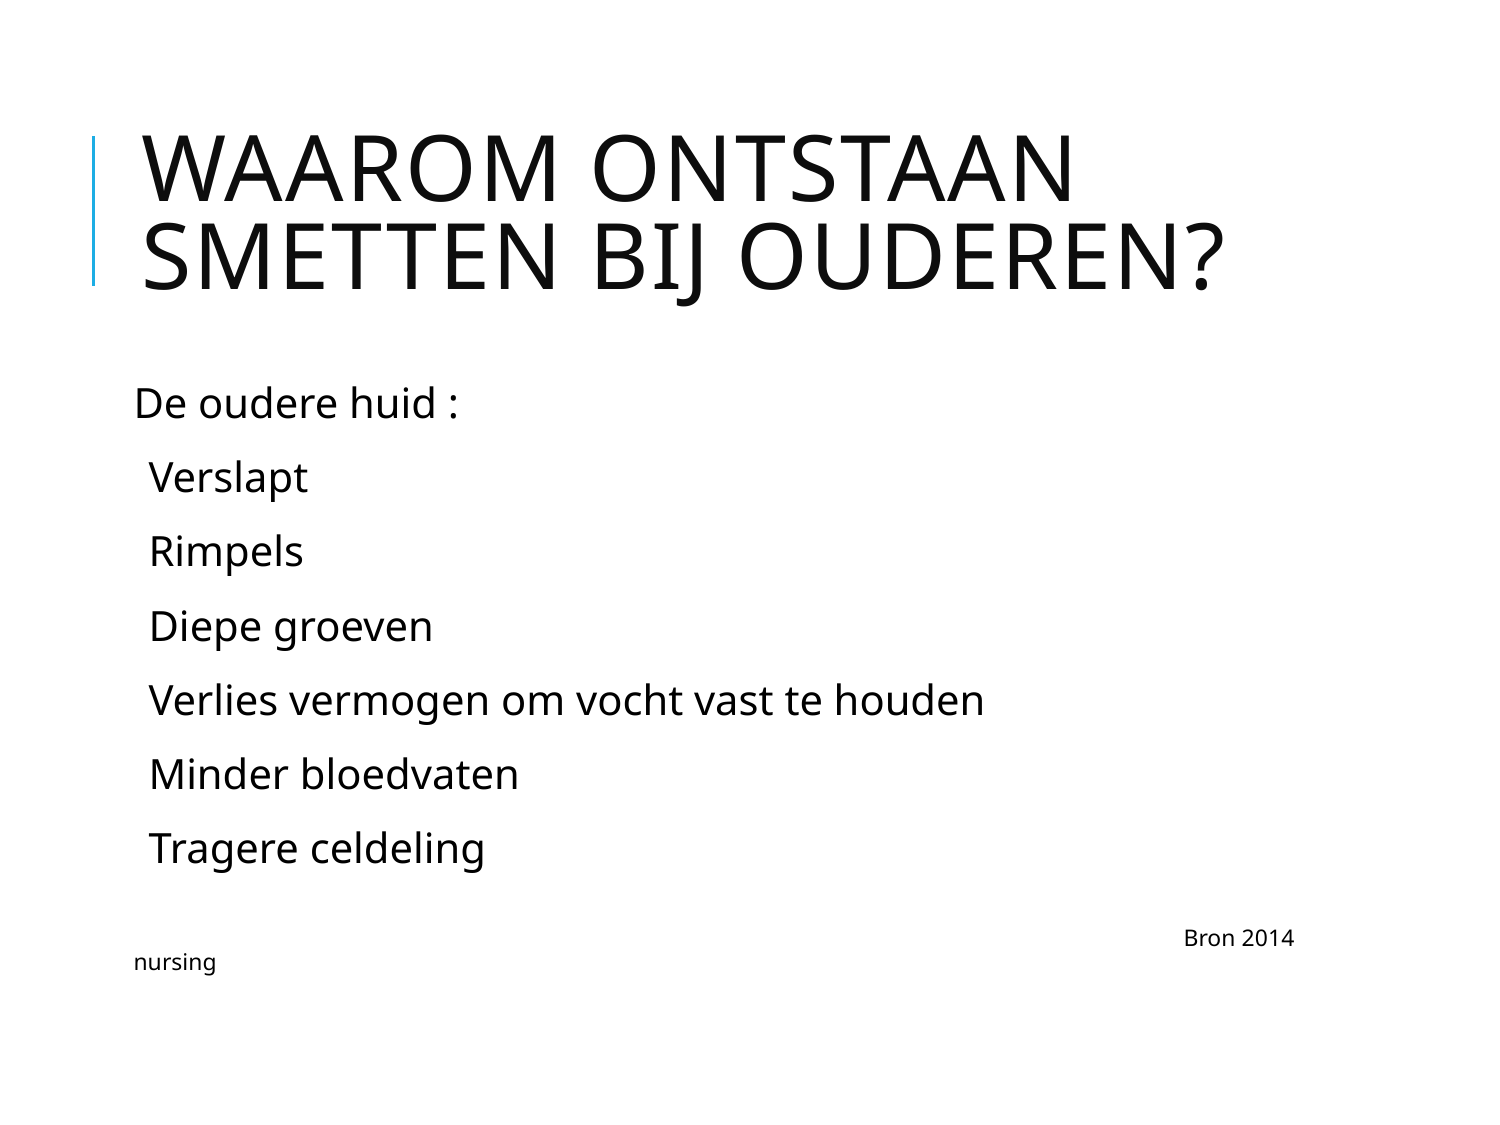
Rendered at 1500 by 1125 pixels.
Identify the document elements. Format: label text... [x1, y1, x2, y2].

title Waarom ontstaan smetten bij ouderen? [126, 96, 1322, 342]
list De oudere huid : Verslapt Rimpels Diepe groeven Verlies vermogen om vocht vast te houden Minder bloedvaten Tragere celdeling Bron 2014 nursing [126, 375, 1322, 1035]
